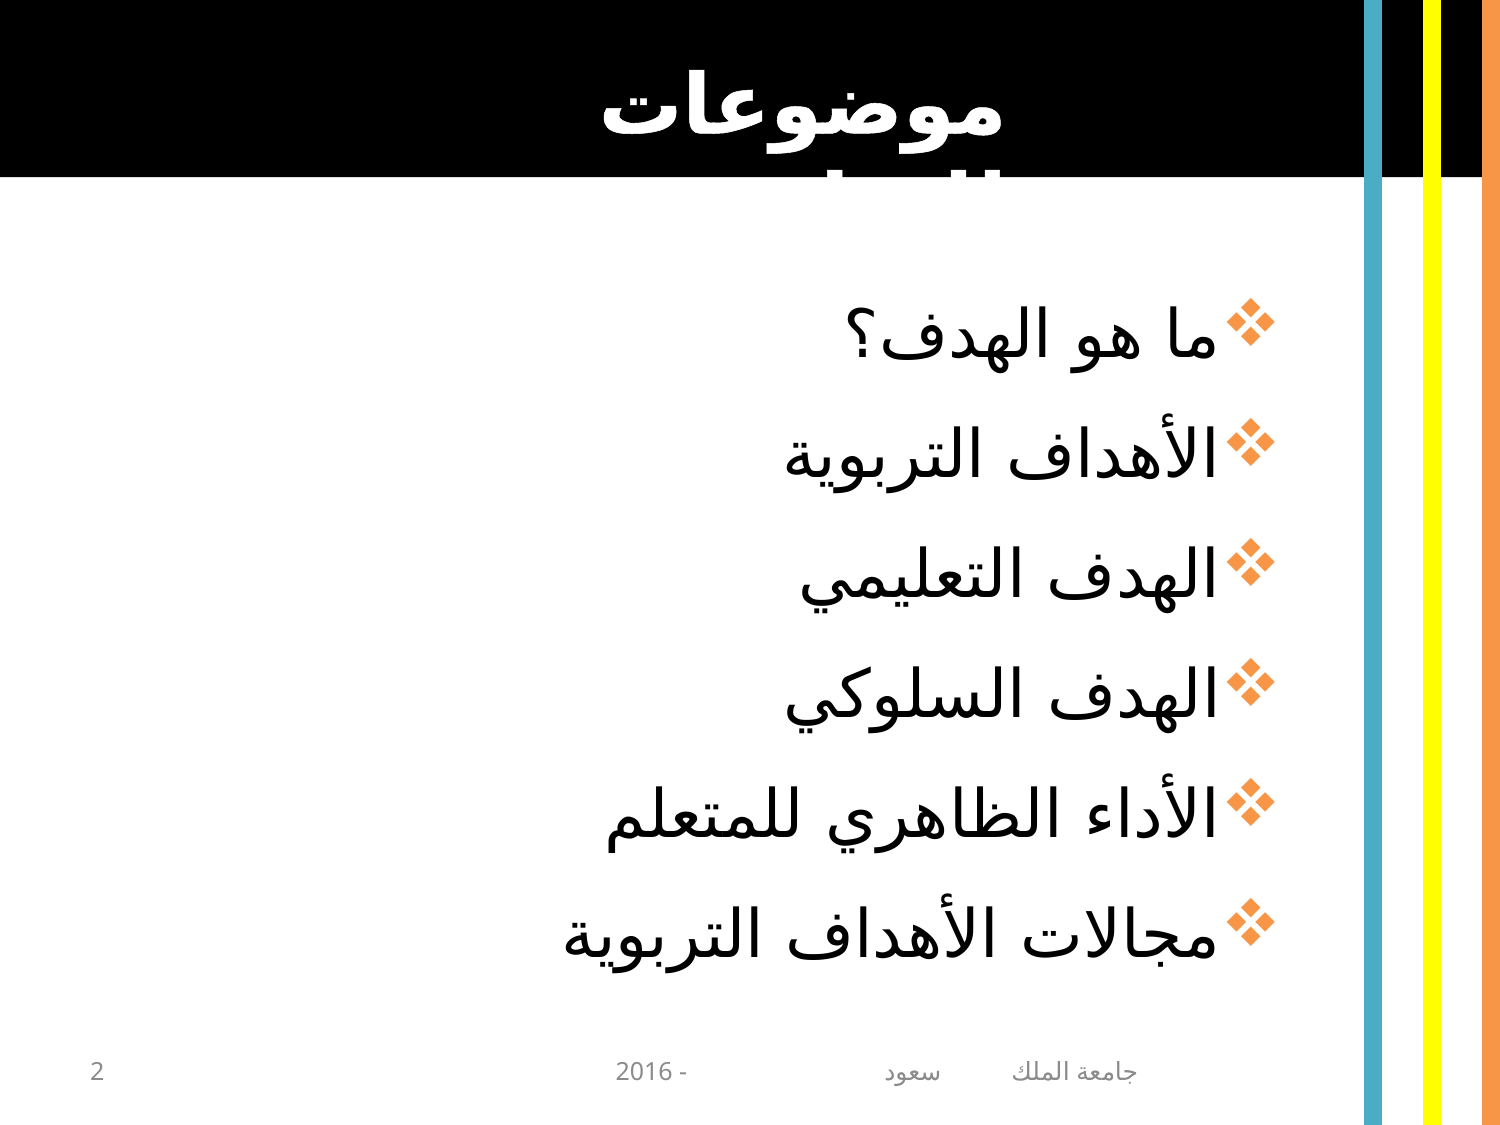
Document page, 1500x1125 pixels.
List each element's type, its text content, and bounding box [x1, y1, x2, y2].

text_box [0, 0, 1362, 179]
text_box [1421, 0, 1443, 1125]
text_box [1362, 0, 1384, 1125]
text_box [1384, 0, 1421, 179]
text_box [1480, 0, 1500, 1125]
text_box ما هو الهدف؟ الأهداف التربوية الهدف التعليمي الهدف السلوكي الأداء الظاهري للمتعلم مجالات الأهداف التربوية [0, 243, 1297, 986]
text_box [1443, 0, 1480, 179]
slide_number 2 [75, 1042, 425, 1103]
footer جامعة الملك سعود - 2016 [512, 1042, 988, 1103]
text_box موضوعات للمناقشة [419, 42, 1022, 243]
